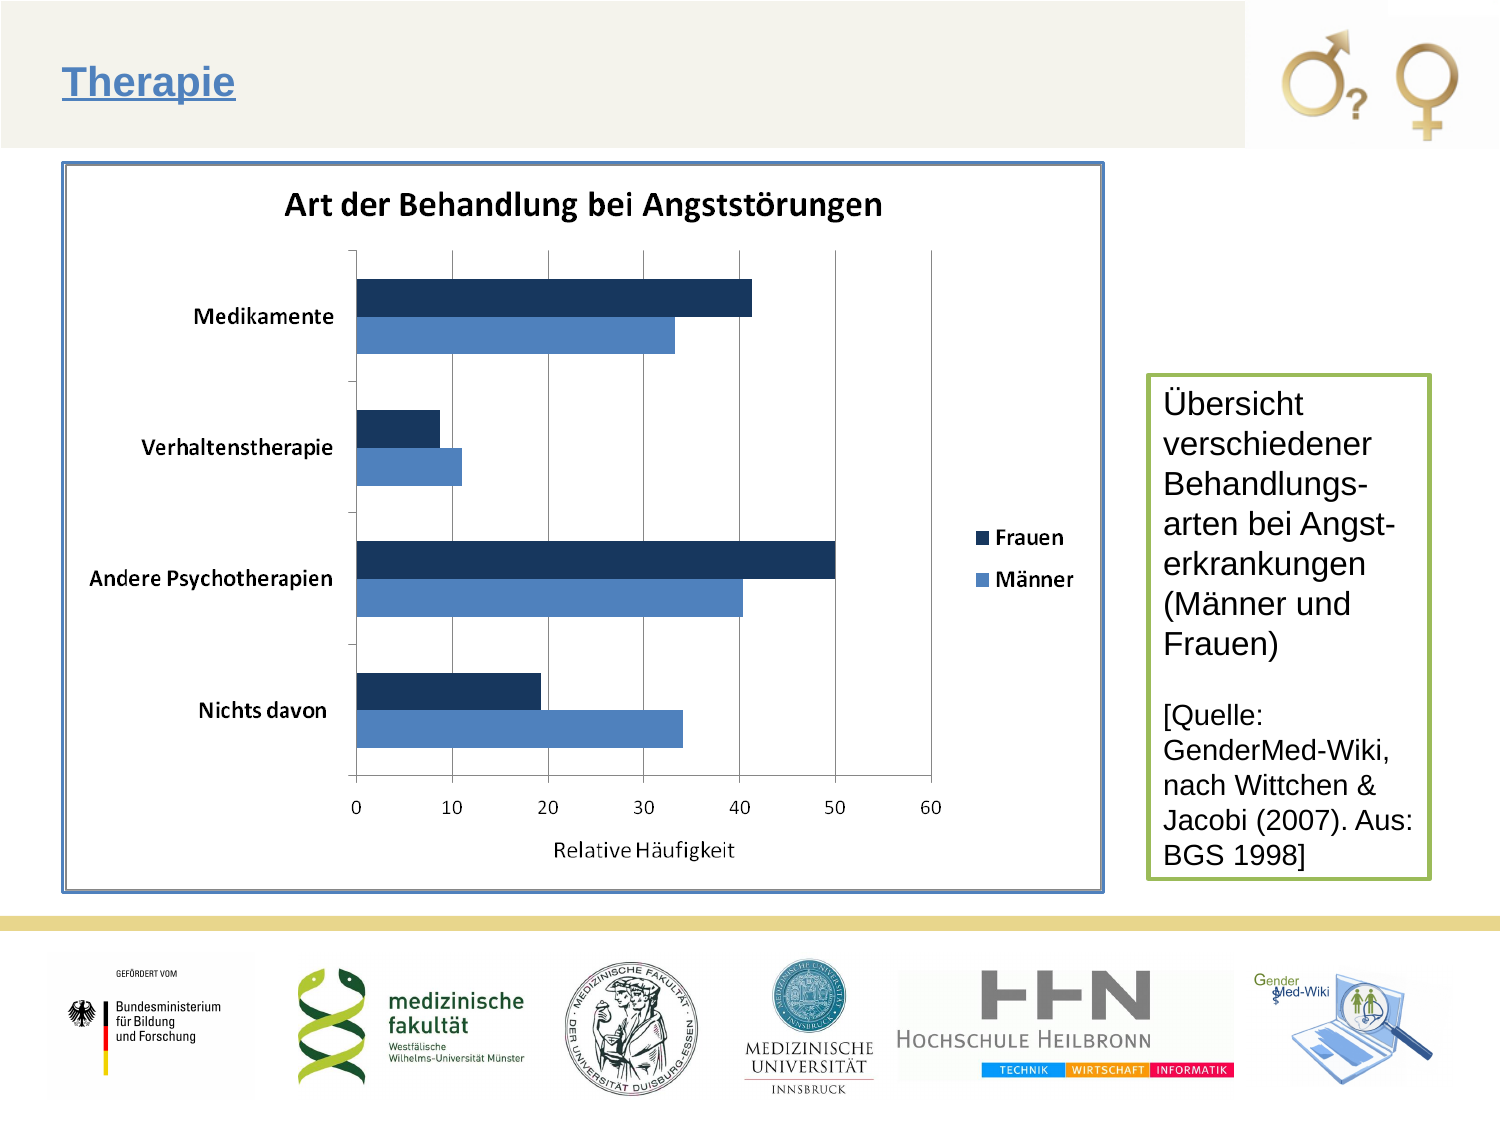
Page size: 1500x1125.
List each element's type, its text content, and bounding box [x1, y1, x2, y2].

text_box Therapie [46, 46, 1114, 112]
picture [63, 163, 1102, 891]
picture [298, 952, 1234, 1100]
picture [47, 952, 255, 1100]
text_box Übersicht verschiedener Behandlungs-arten bei Angst-erkrankungen (Männer und Frauen) [Quelle: GenderMed-Wiki, nach Wittchen & Jacobi (2007). Aus: BGS 1998] [1148, 374, 1430, 879]
picture [1246, 965, 1453, 1087]
picture [1245, 0, 1500, 149]
